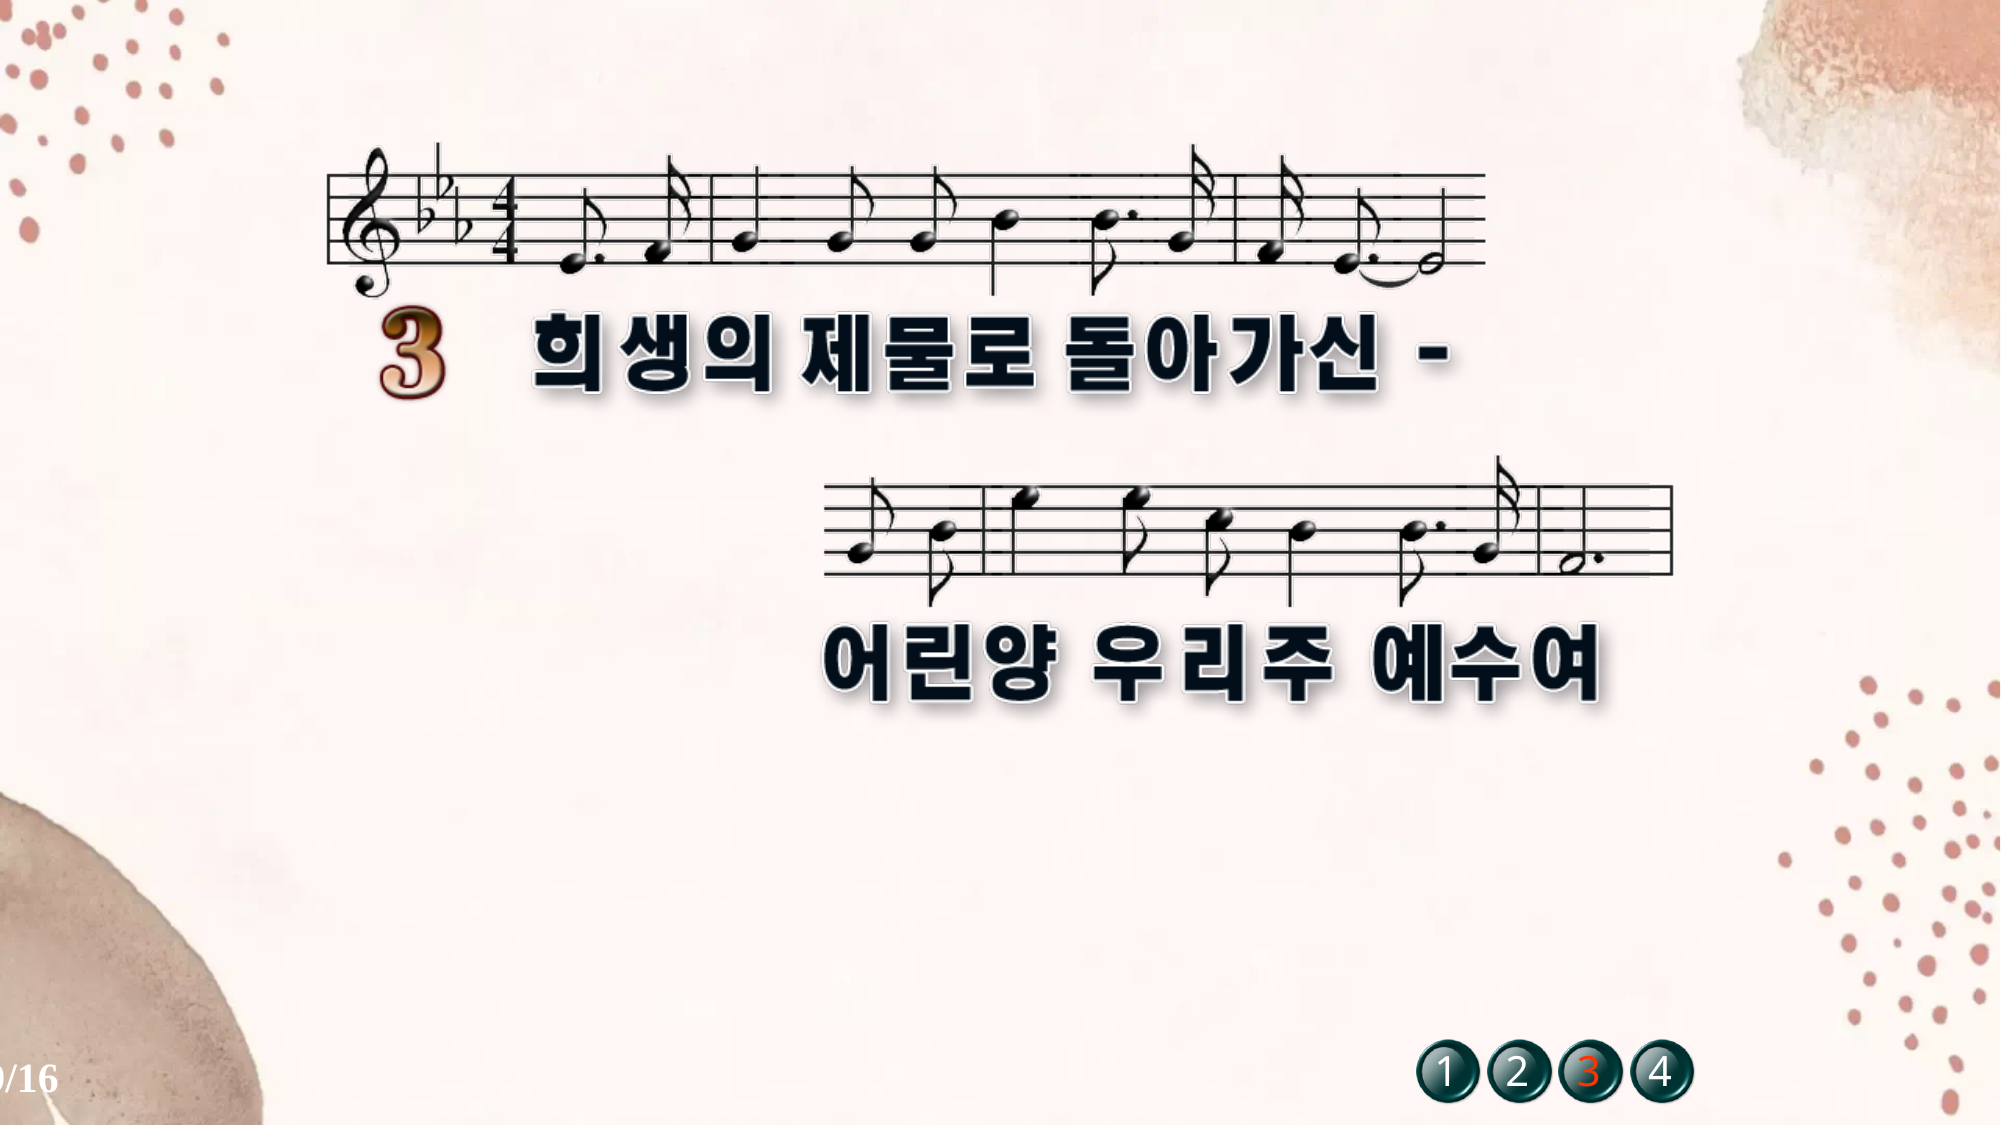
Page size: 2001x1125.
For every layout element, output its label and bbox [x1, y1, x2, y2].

text_box [1555, 1035, 1626, 1106]
text_box [1484, 1035, 1555, 1106]
text_box [1627, 1035, 1697, 1106]
picture [0, 0, 2001, 1125]
text_box [1413, 1035, 1484, 1106]
